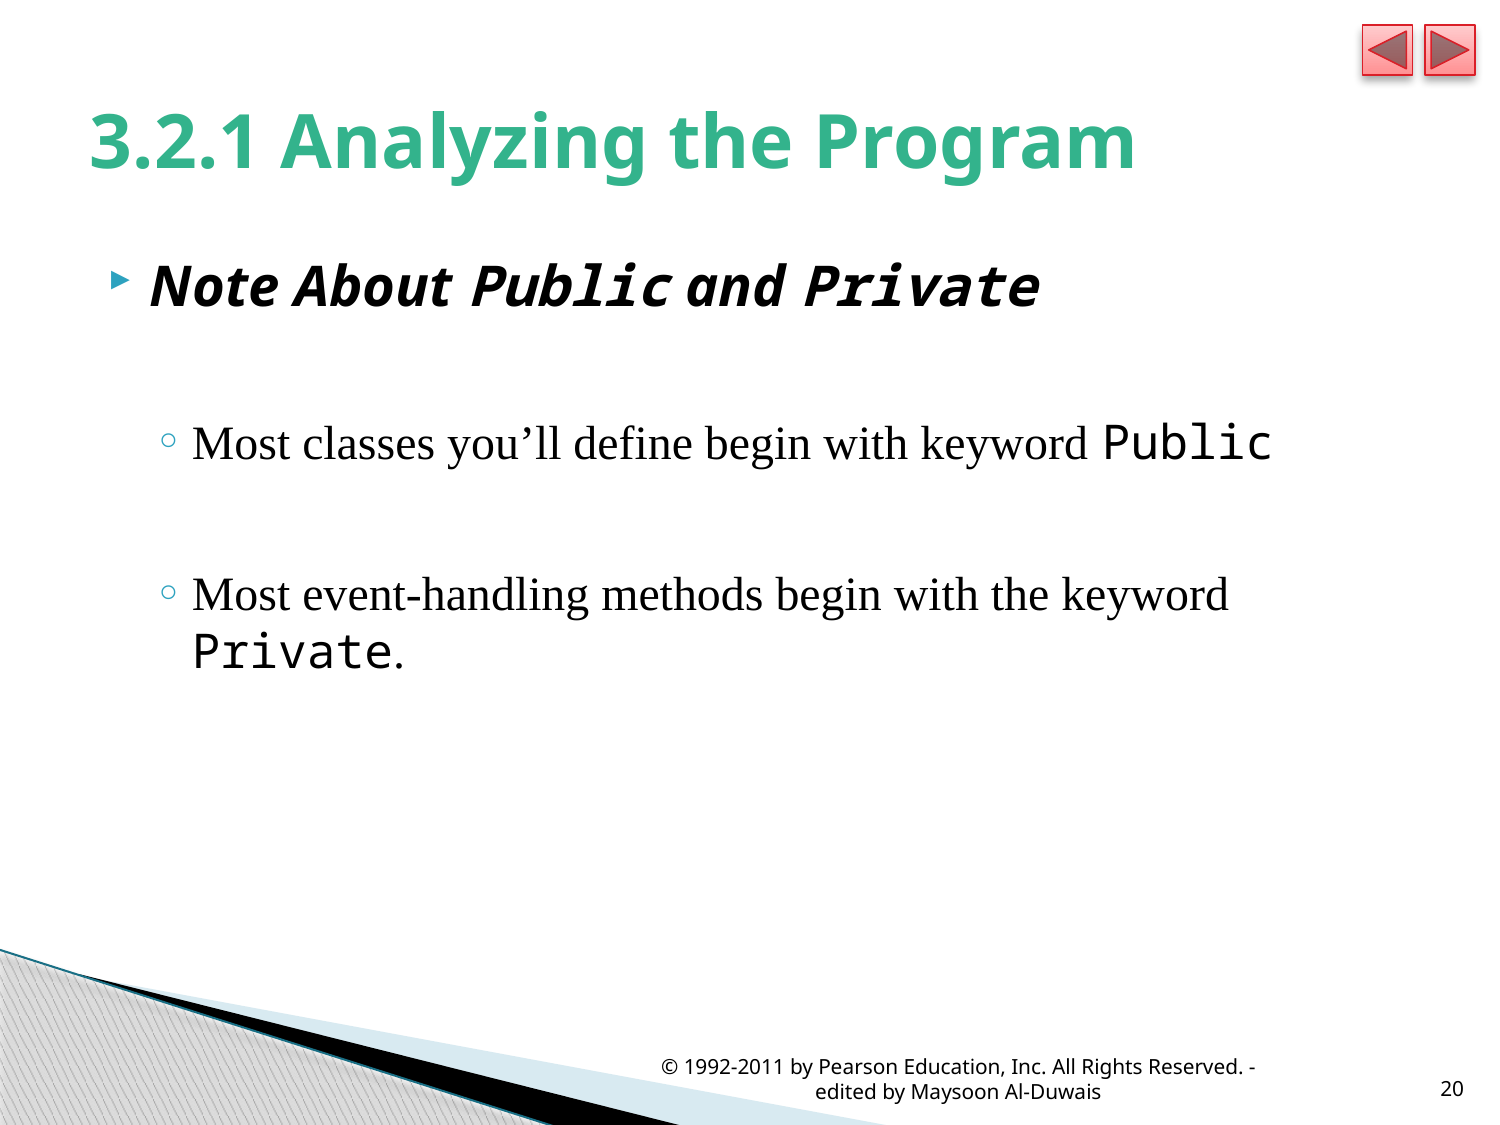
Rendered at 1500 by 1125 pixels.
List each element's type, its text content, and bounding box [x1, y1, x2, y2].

title 3.2.1 Analyzing the Program [75, 45, 1425, 233]
slide_number 20 [1418, 1051, 1479, 1112]
footer © 1992-2011 by Pearson Education, Inc. All Rights Reserved. - edited by Maysoon Al-Duwais [612, 1051, 1305, 1112]
list Note About Public and Private Most classes you’ll define begin with keyword Public Most event-handling methods begin with the keyword Private. [74, 242, 1426, 986]
